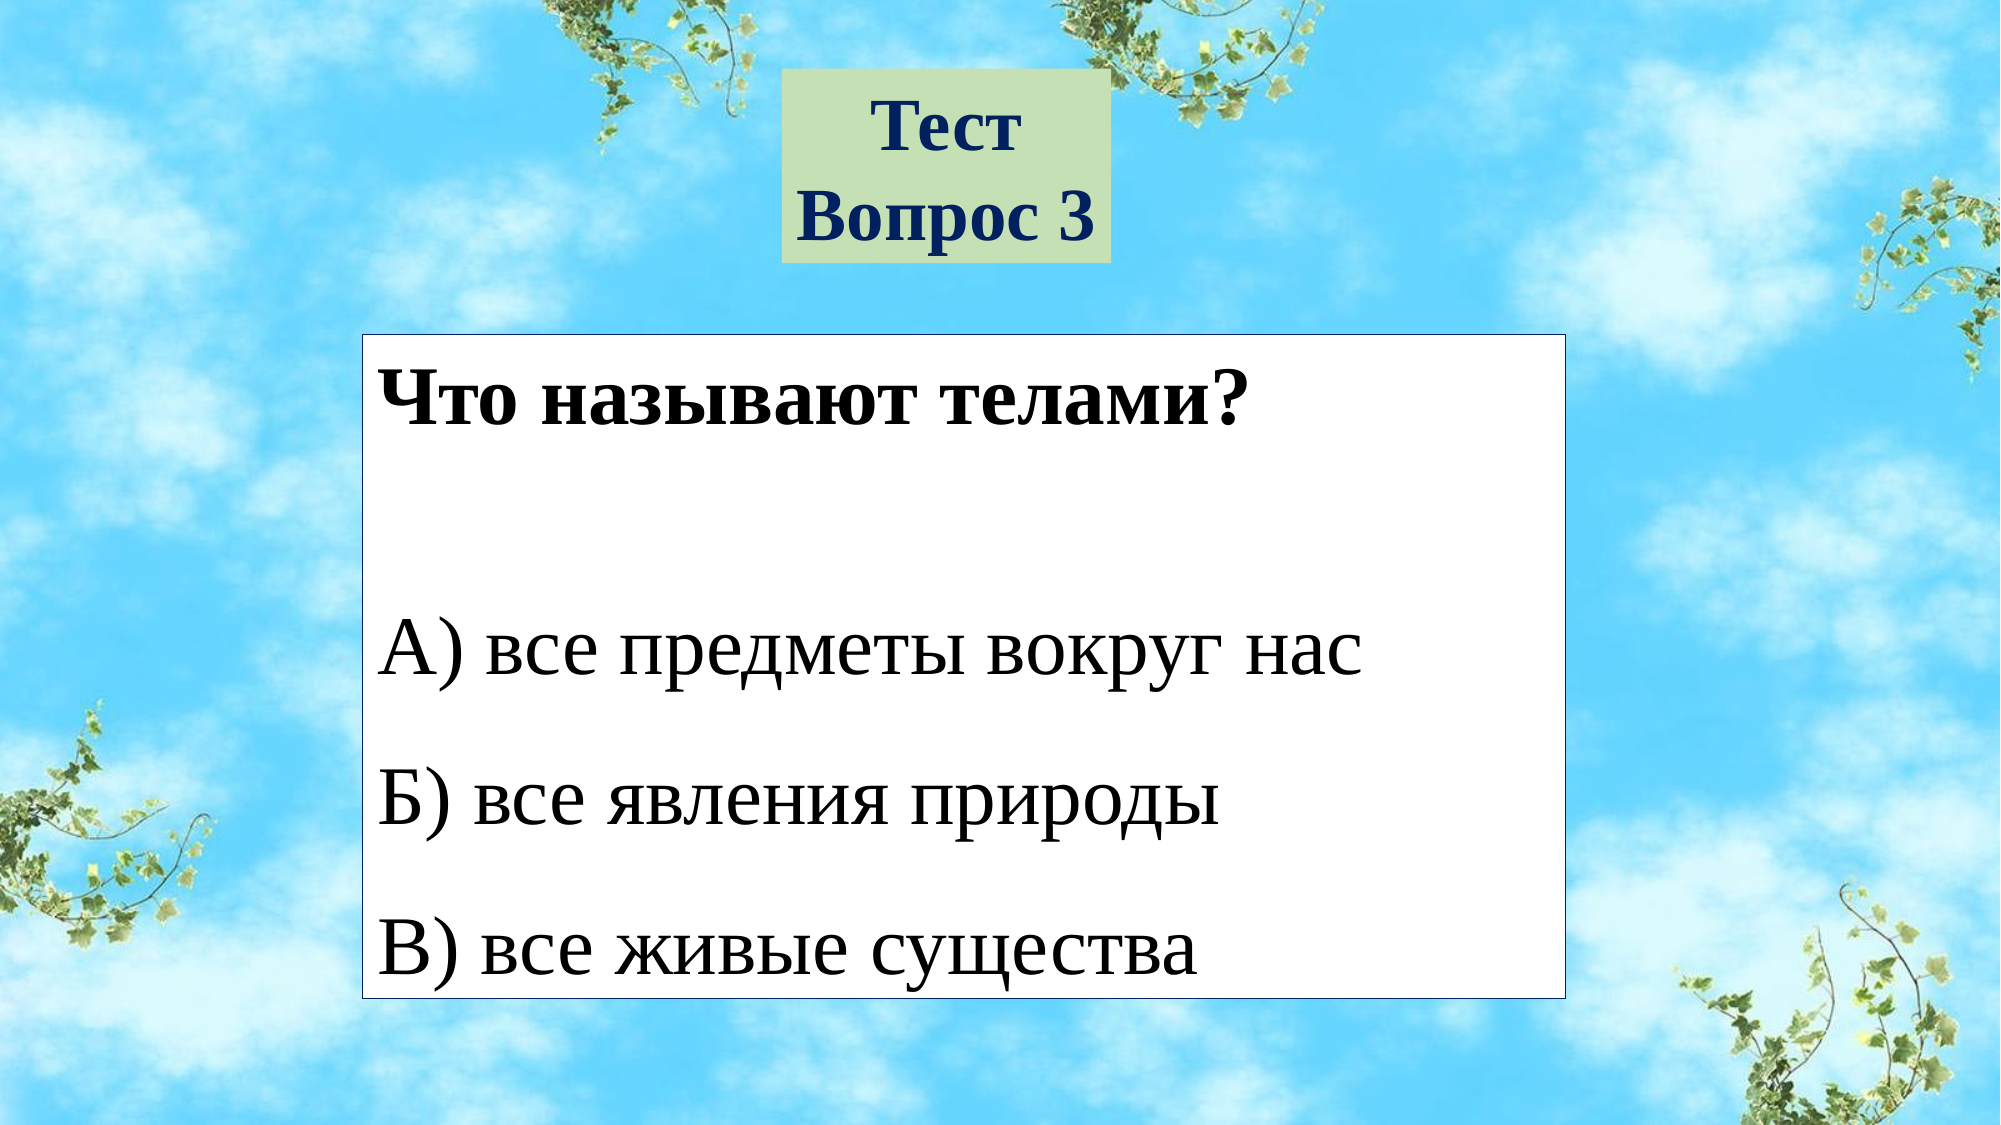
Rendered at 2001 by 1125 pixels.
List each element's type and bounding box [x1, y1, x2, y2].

list [0, 0, 2000, 1125]
